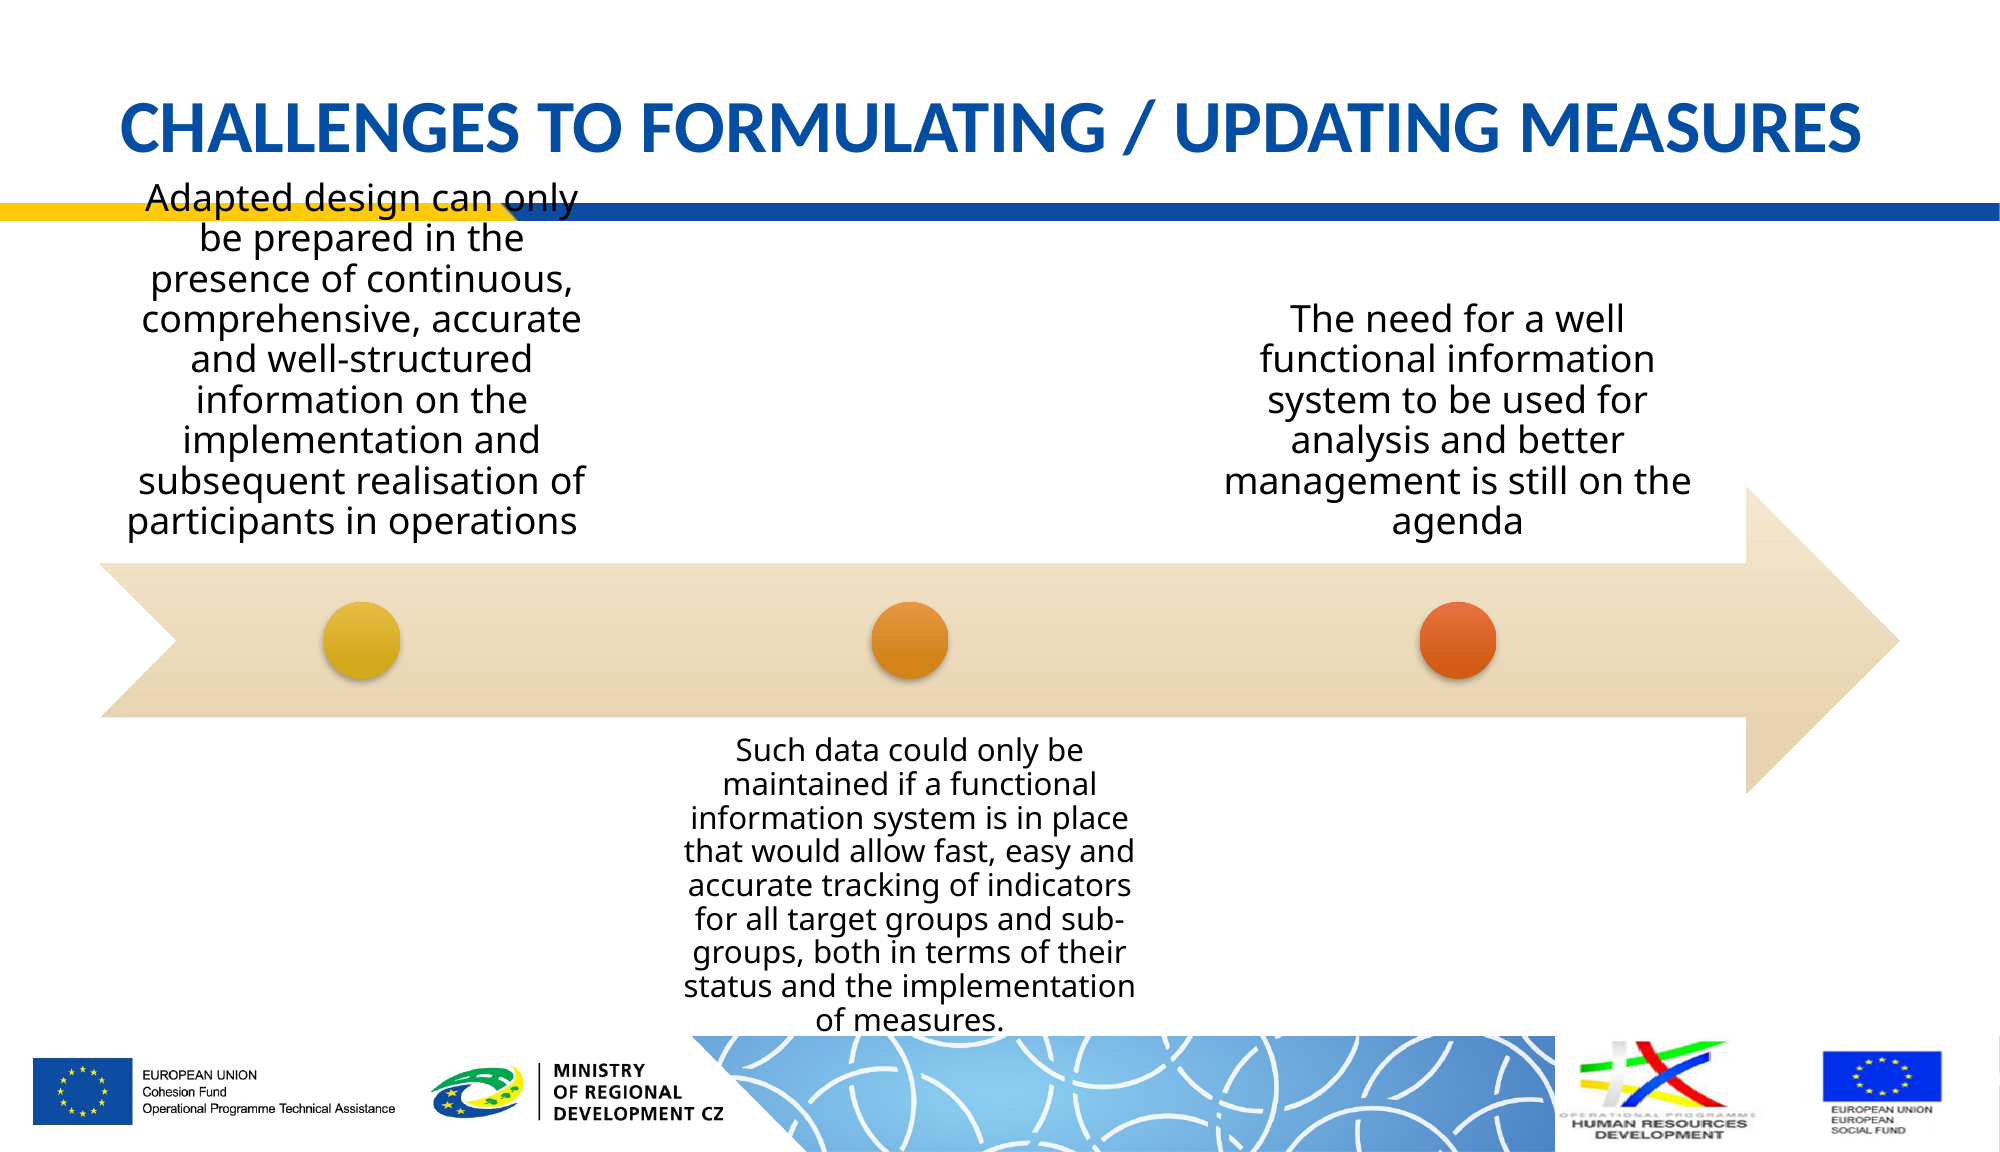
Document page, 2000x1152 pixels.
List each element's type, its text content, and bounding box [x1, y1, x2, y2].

picture [175, 203, 185, 209]
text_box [100, 256, 1900, 1025]
picture [309, 203, 319, 209]
picture [197, 203, 207, 209]
picture [454, 203, 464, 209]
picture [381, 203, 392, 209]
picture [509, 203, 520, 209]
title CHALLENGES TO FORMULATING / UPDATING MEASURES [99, 46, 1900, 198]
picture [0, 203, 2000, 221]
picture [276, 203, 286, 209]
picture [0, 1036, 2000, 1152]
picture [220, 203, 230, 209]
